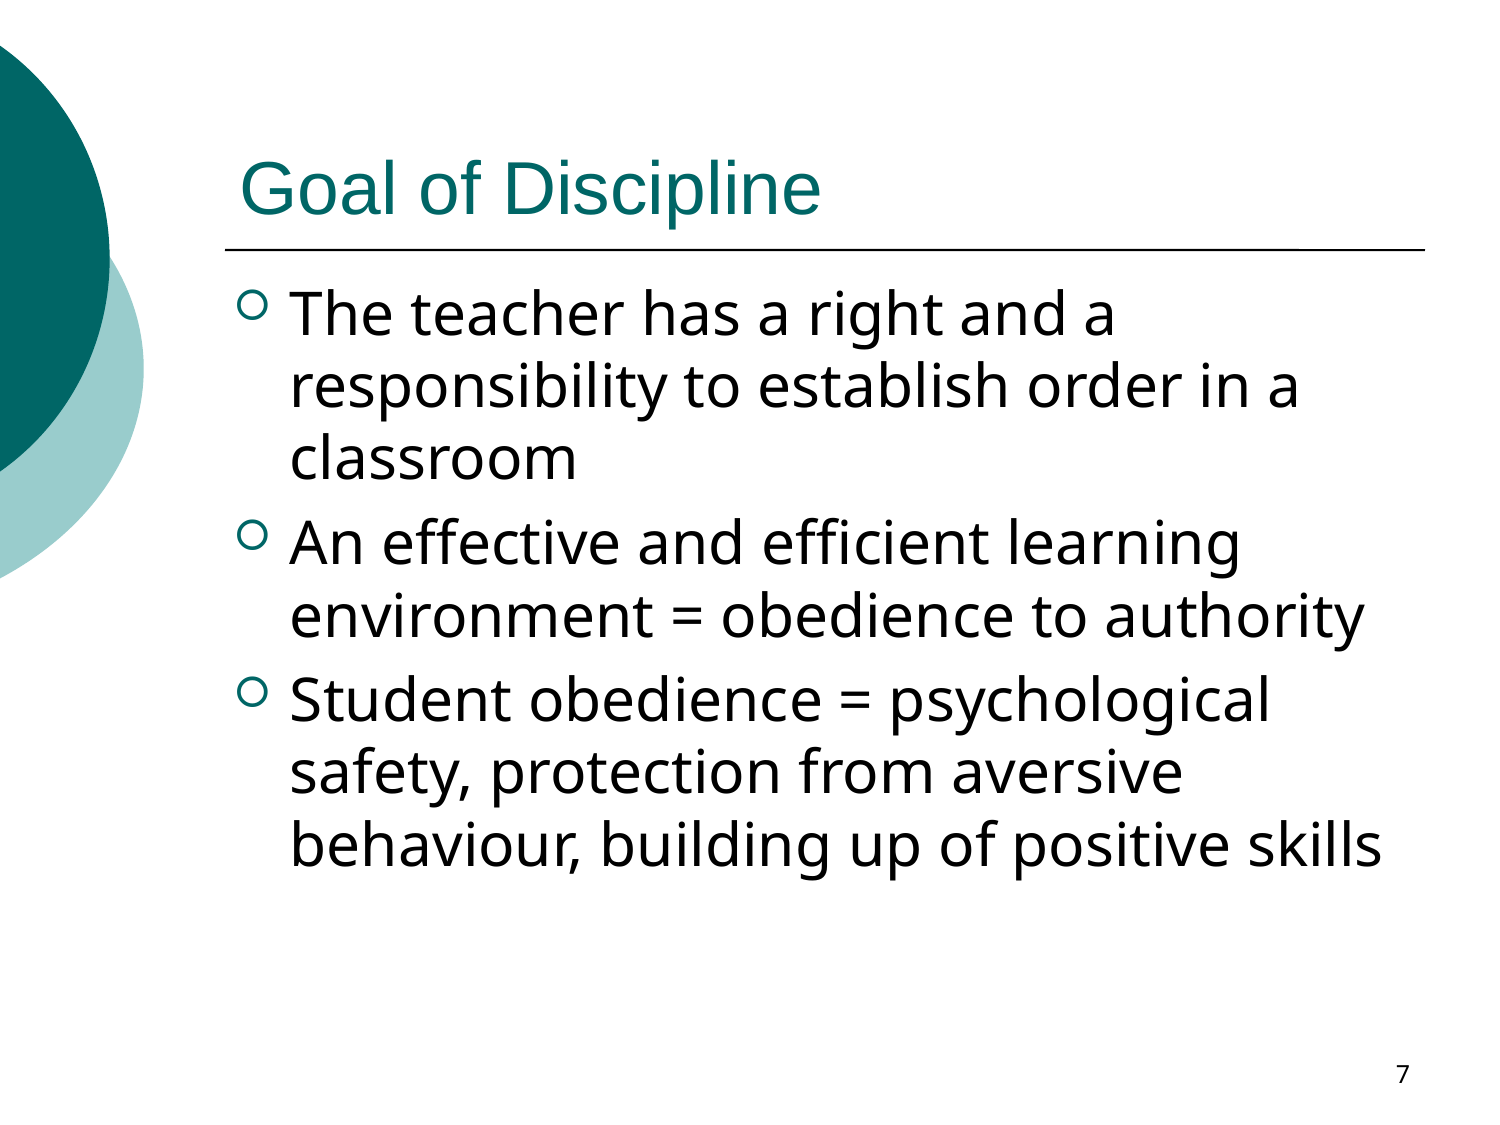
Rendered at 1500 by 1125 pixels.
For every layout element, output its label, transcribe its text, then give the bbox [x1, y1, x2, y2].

list The teacher has a right and a responsibility to establish order in a classroom An effective and efficient learning environment = obedience to authority Student obedience = psychological safety, protection from aversive behaviour, building up of positive skills [218, 266, 1419, 943]
slide_number 7 [1074, 1024, 1426, 1101]
title Goal of Discipline [224, 49, 1425, 238]
